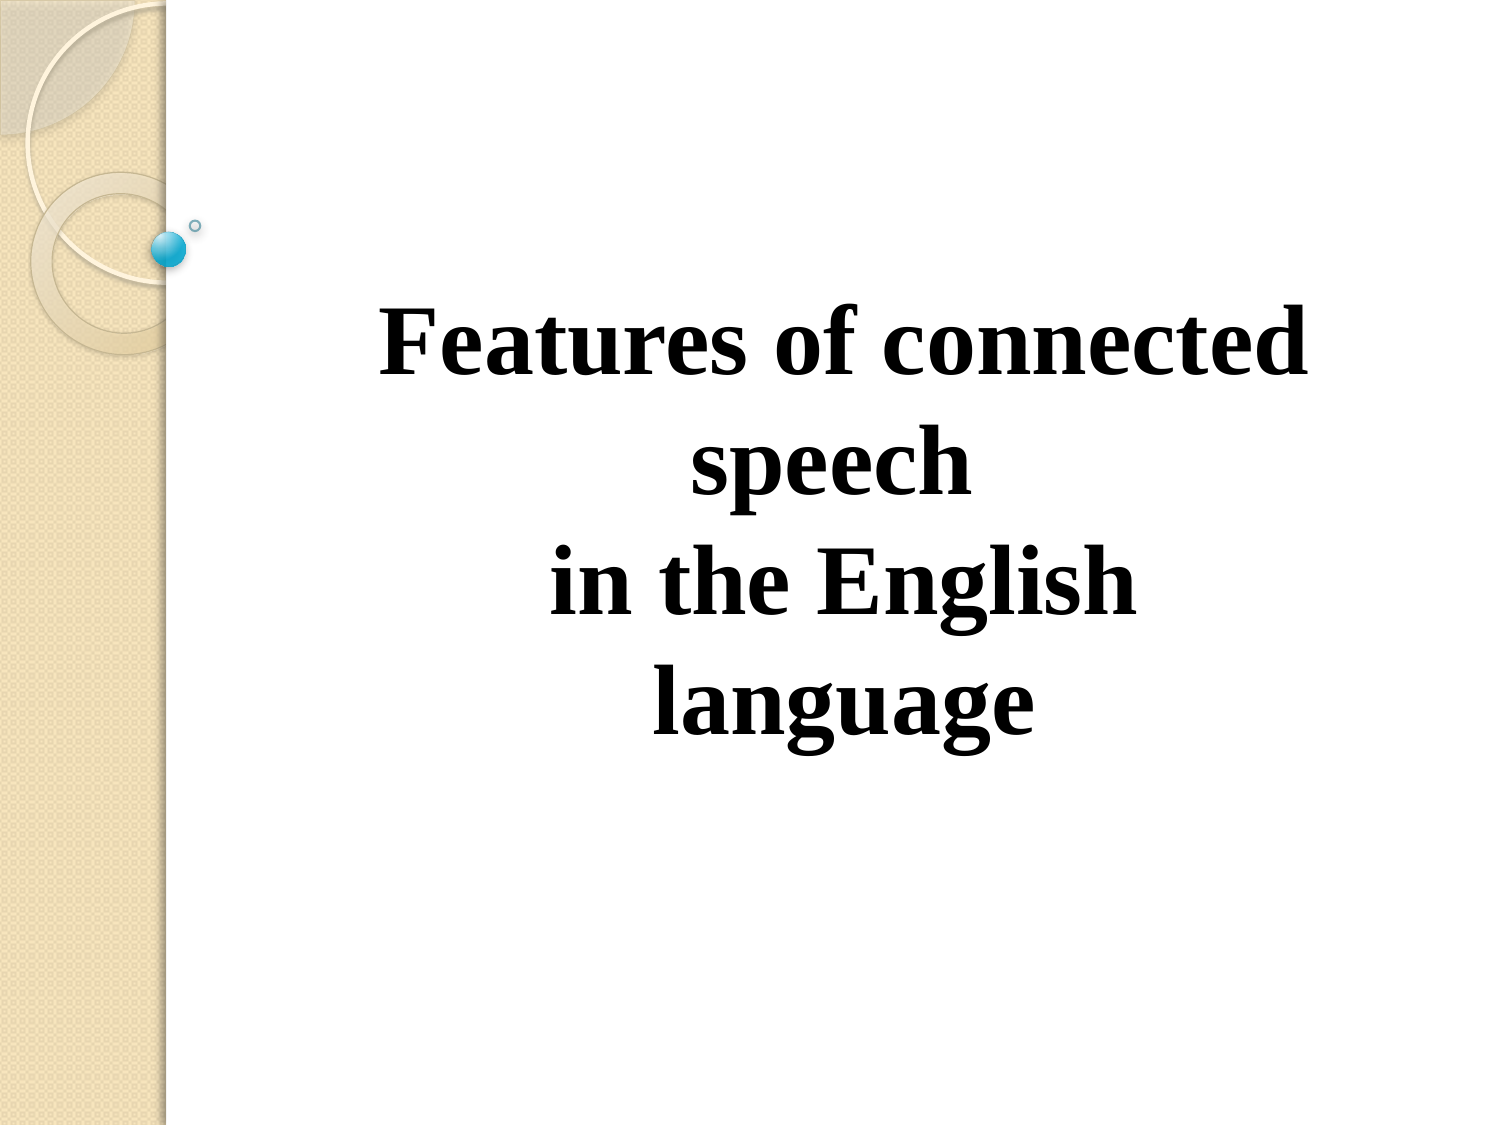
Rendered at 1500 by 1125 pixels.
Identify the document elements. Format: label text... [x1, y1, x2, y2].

text_box Features of connected speech in the English language [336, 267, 1353, 762]
